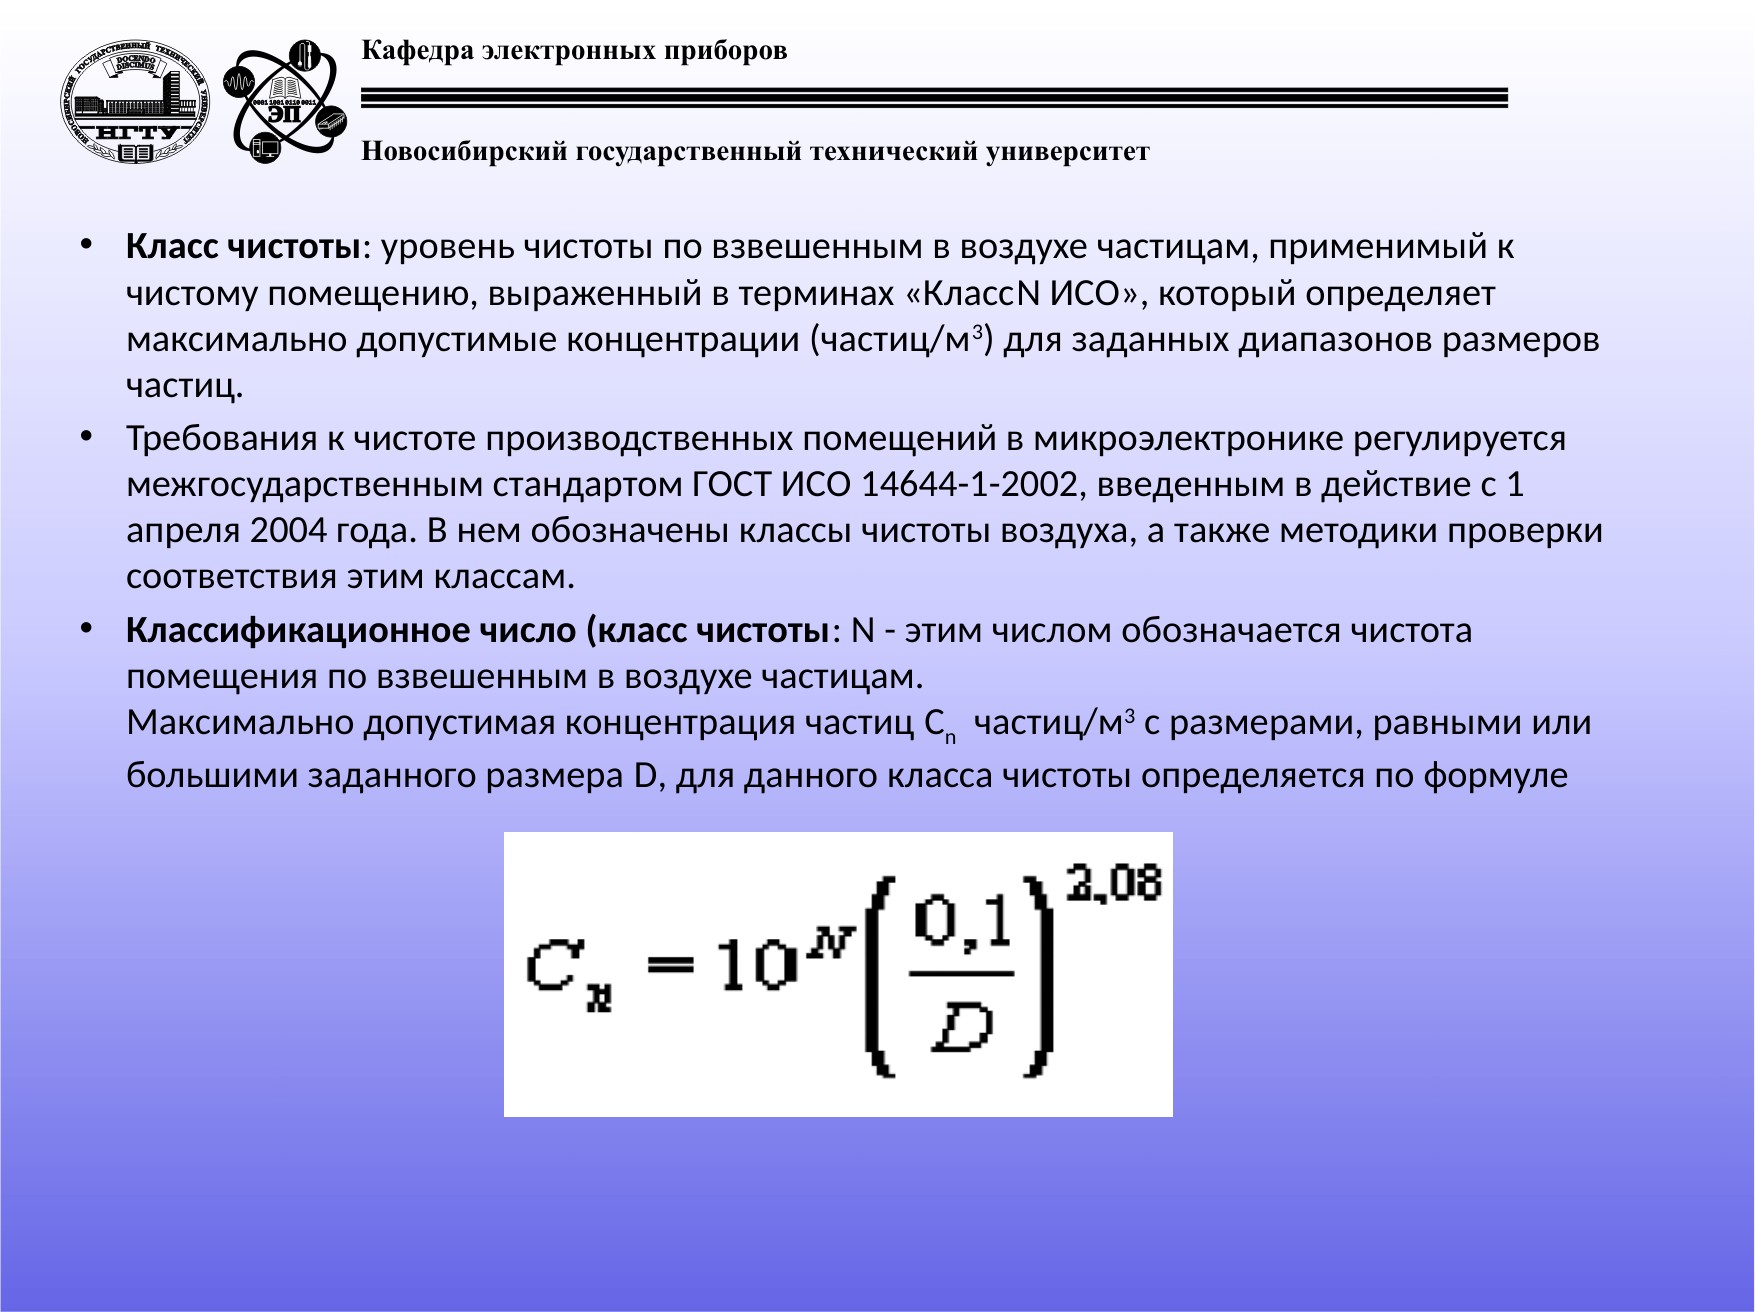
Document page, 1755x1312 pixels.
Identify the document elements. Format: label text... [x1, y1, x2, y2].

picture [0, 0, 1755, 1312]
list Класс чистоты: уровень чистоты по взвешенным в воздухе частицам, применимый к чистому помещению, выраженный в терминах «КлассN ИСО», который определяет максимально допустимые концентрации (частиц/м3) для заданных диапазонов размеров частиц. Требования к чистоте производственных помещений в микроэлектронике регулируется межгосударственным стандартом ГОСТ ИСО 14644-1-2002, введенным в действие с 1 апреля 2004 года. В нем обозначены классы чистоты воздуха, а также методики проверки соответствия этим классам. Классификационное число (класс чистоты: N - этим числом обозначается чистота помещения по взвешенным в воздухе частицам. Максимально допустимая концентрация частиц Cn частиц/м3 с размерами, равными или большими заданного размера D, для данного класса чистоты определяется по формуле [62, 211, 1660, 845]
